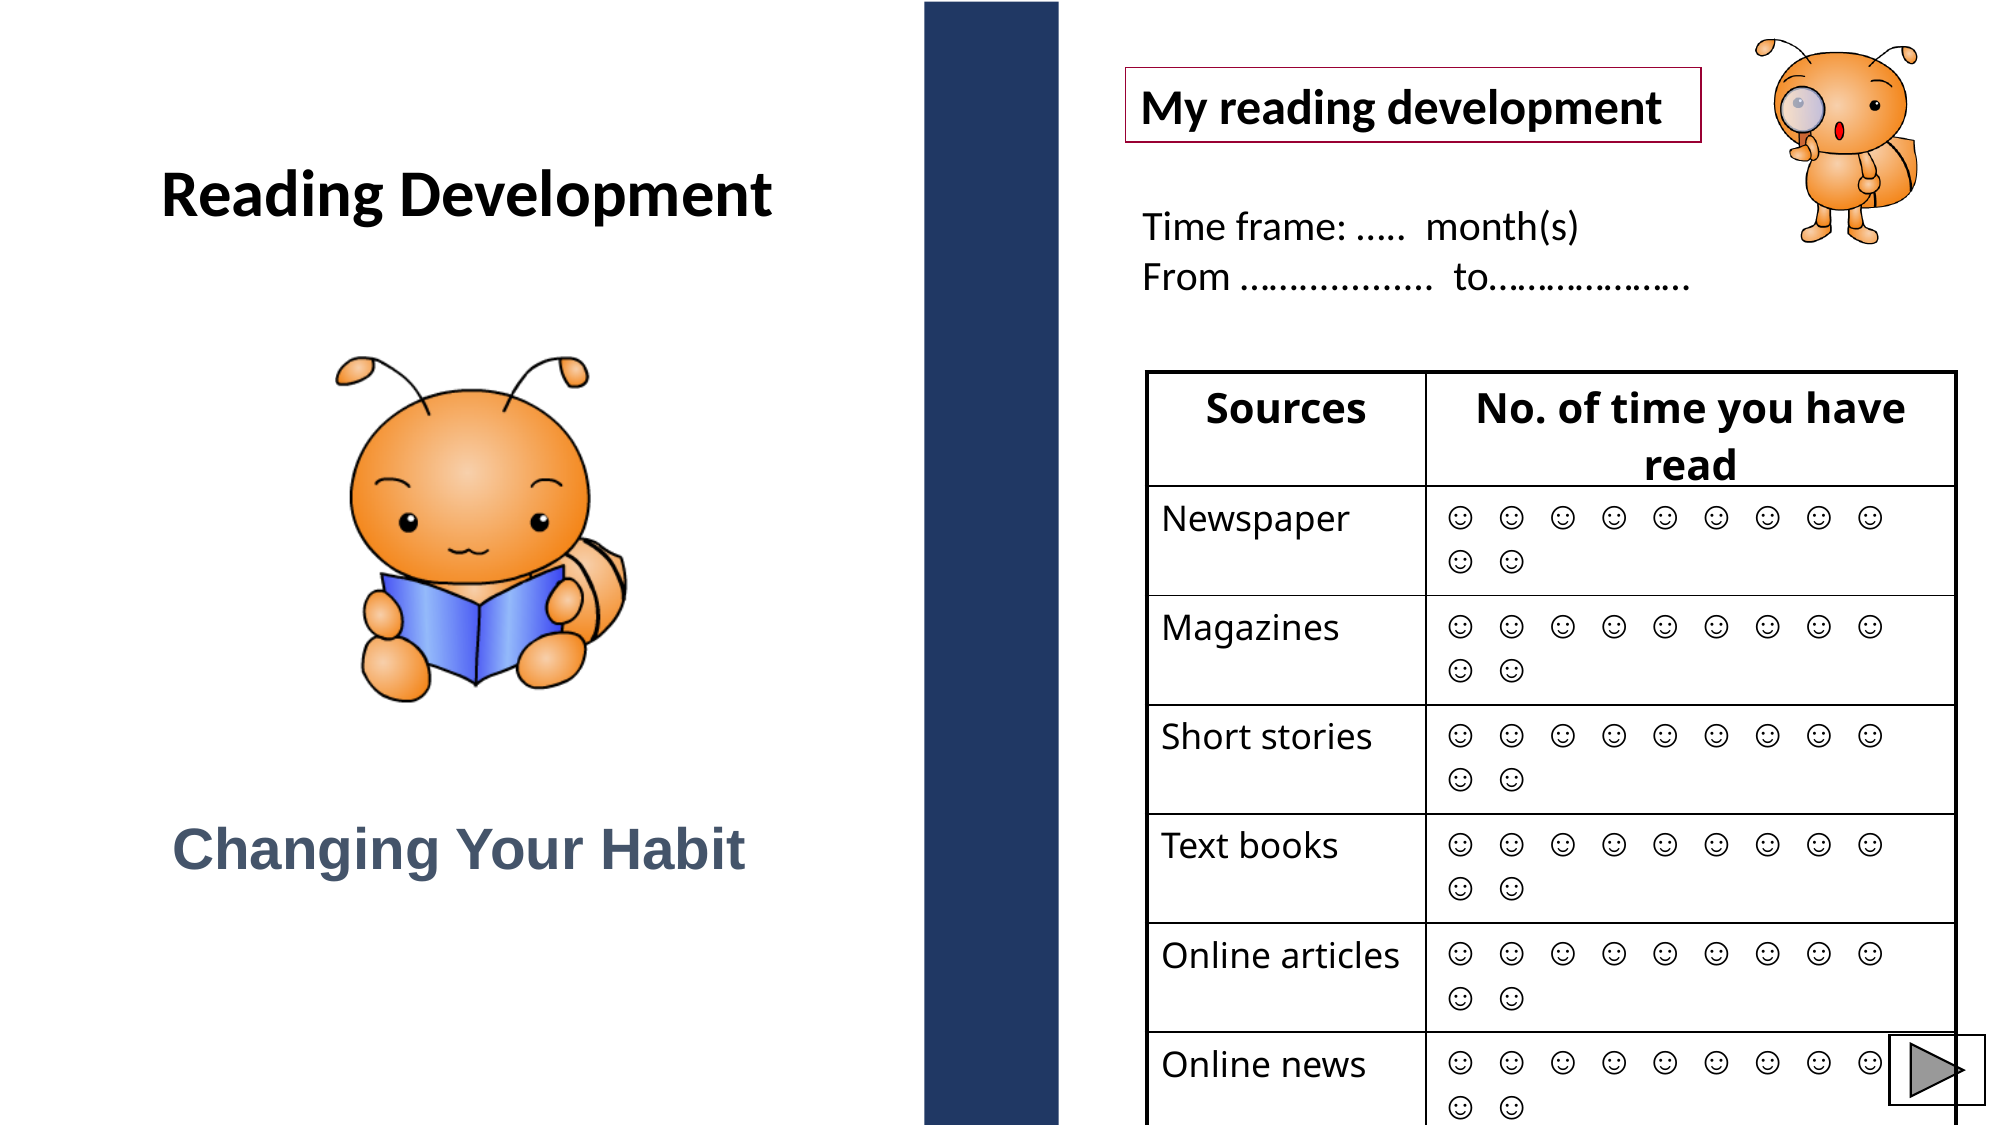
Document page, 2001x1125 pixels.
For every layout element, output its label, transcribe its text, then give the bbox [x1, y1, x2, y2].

table_cell Text books [1149, 815, 1425, 922]
table_cell Short stories [1149, 706, 1425, 813]
table_cell ☺ ☺ ☺ ☺ ☺ ☺ ☺ ☺ ☺ ☺ ☺ [1427, 596, 1954, 704]
table_cell ☺ ☺ ☺ ☺ ☺ ☺ ☺ ☺ ☺ ☺ ☺ [1427, 1033, 1954, 1125]
table_header No. of time you have read [1427, 374, 1954, 485]
table_cell Online articles [1149, 924, 1425, 1031]
table_cell Magazines [1149, 596, 1425, 704]
text_box My reading development [1125, 67, 1702, 143]
table_cell ☺ ☺ ☺ ☺ ☺ ☺ ☺ ☺ ☺ ☺ ☺ [1427, 815, 1954, 922]
text_box [923, 1, 1060, 1125]
text_box [1958, 1034, 1986, 1106]
text_box Reading Development [105, 141, 830, 239]
text_box Time frame: ….. month(s) From ……............. to………………… [1125, 190, 1945, 308]
table_cell Online news [1149, 1033, 1425, 1125]
table_cell ☺ ☺ ☺ ☺ ☺ ☺ ☺ ☺ ☺ ☺ ☺ [1427, 706, 1954, 813]
table_cell ☺ ☺ ☺ ☺ ☺ ☺ ☺ ☺ ☺ ☺ ☺ [1427, 924, 1954, 1031]
table_cell Newspaper [1149, 487, 1425, 595]
text_box Changing Your Habit [77, 839, 858, 960]
picture [1755, 38, 1918, 245]
table_cell ☺ ☺ ☺ ☺ ☺ ☺ ☺ ☺ ☺ ☺ ☺ [1427, 487, 1954, 595]
picture [335, 355, 629, 704]
table_header Sources [1149, 374, 1425, 485]
